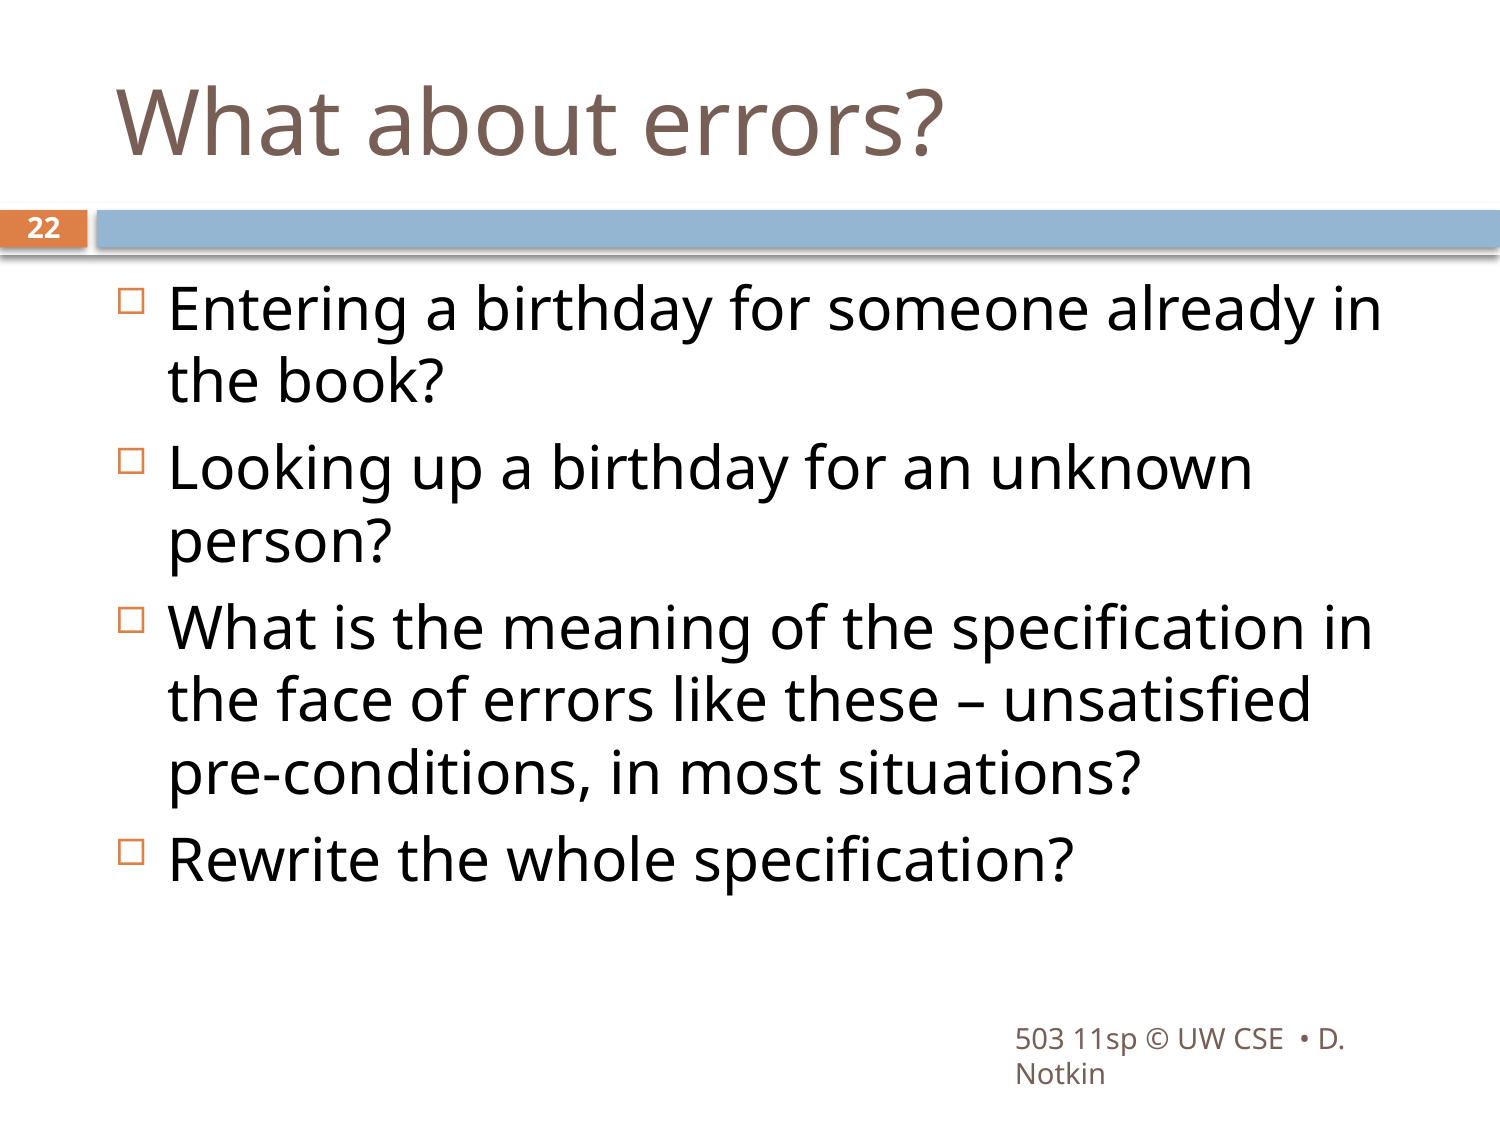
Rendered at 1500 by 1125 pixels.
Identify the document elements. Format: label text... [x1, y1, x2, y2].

list Entering a birthday for someone already in the book? Looking up a birthday for an unknown person? What is the meaning of the specification in the face of errors like these – unsatisfied pre-conditions, in most situations? Rewrite the whole specification? [100, 262, 1438, 1000]
slide_number 503 11sp © UW CSE • D. Notkin [999, 1025, 1438, 1085]
slide_number 22 [0, 208, 88, 249]
title What about errors? [100, 37, 1438, 200]
